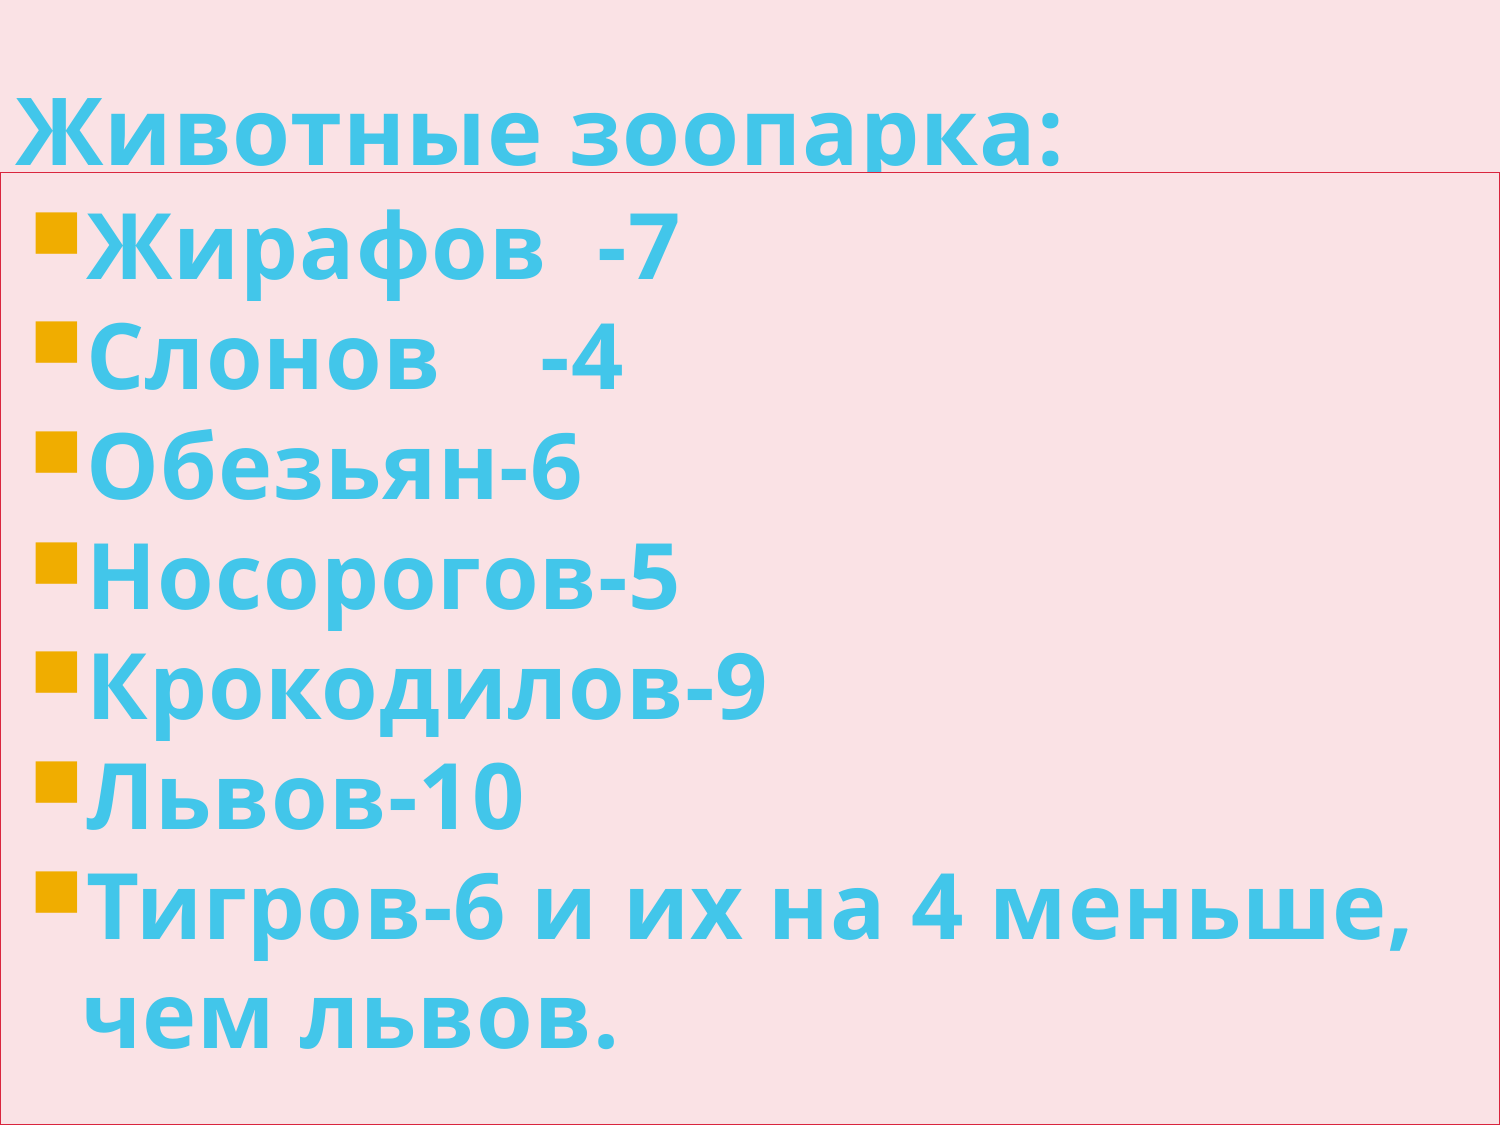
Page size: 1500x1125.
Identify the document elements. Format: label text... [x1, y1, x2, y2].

list Жирафов -7 Слонов -4 Обезьян-6 Носорогов-5 Крокодилов-9 Львов-10 Тигров-6 и их на 4 меньше, чем львов. [0, 172, 1500, 1125]
title Животные зоопарка: [0, 0, 1500, 172]
